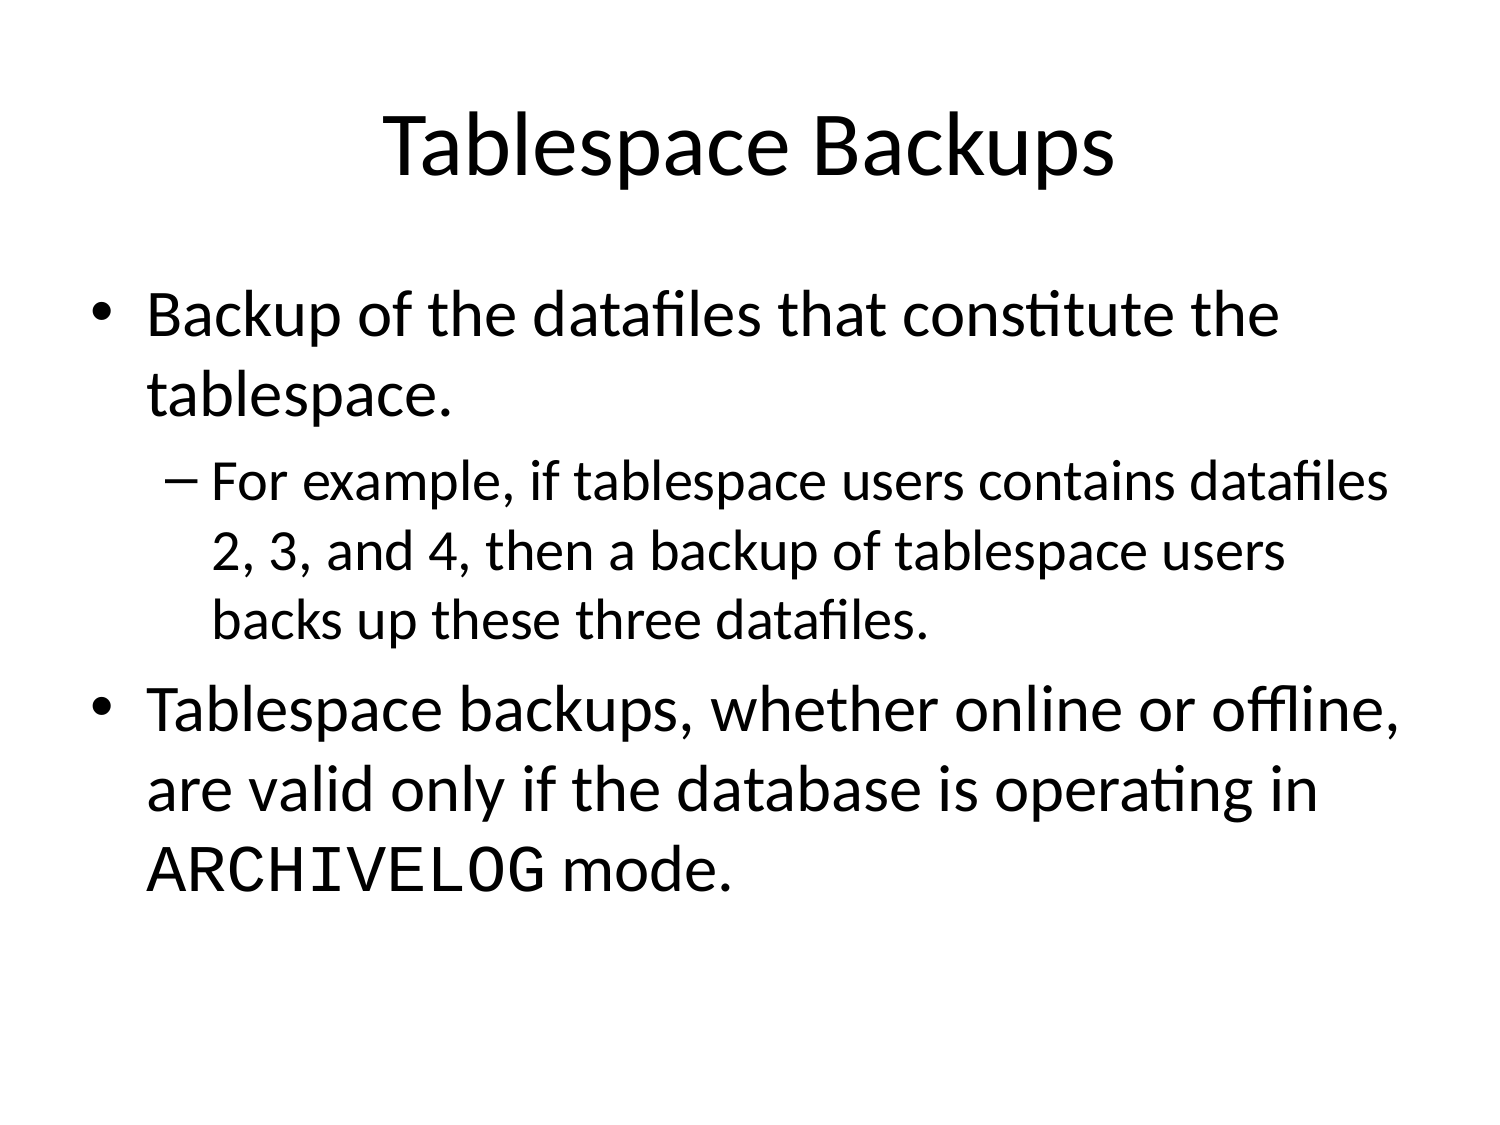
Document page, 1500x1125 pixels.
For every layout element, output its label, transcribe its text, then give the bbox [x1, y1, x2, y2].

list Backup of the datafiles that constitute the tablespace. For example, if tablespace users contains datafiles 2, 3, and 4, then a backup of tablespace users backs up these three datafiles. Tablespace backups, whether online or offline, are valid only if the database is operating in ARCHIVELOG mode. [75, 262, 1425, 1005]
title Tablespace Backups [75, 45, 1425, 233]
